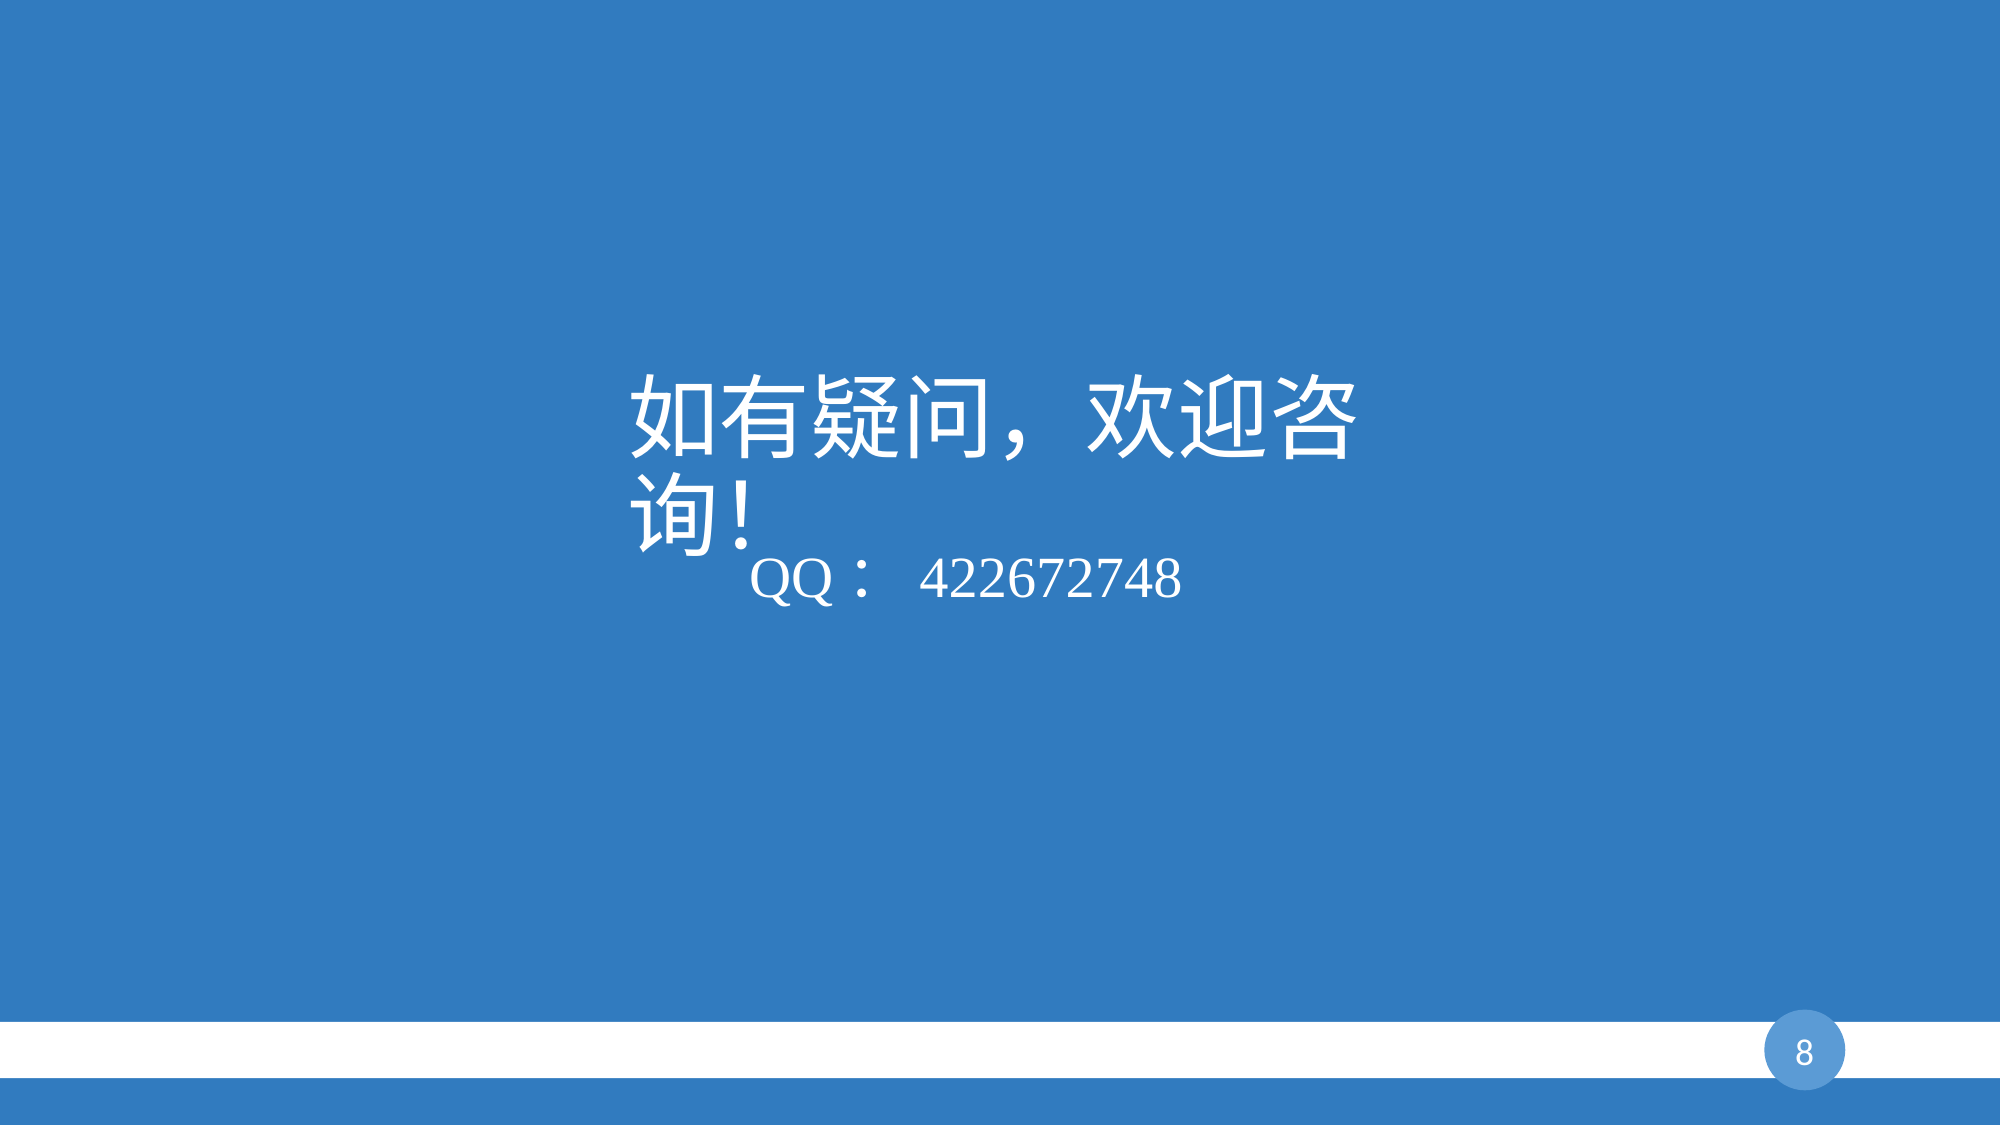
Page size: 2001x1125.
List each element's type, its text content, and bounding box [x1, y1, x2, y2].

title 如有疑问，欢迎咨询！ [612, 364, 1478, 483]
list QQ：422672748 [734, 531, 1229, 619]
